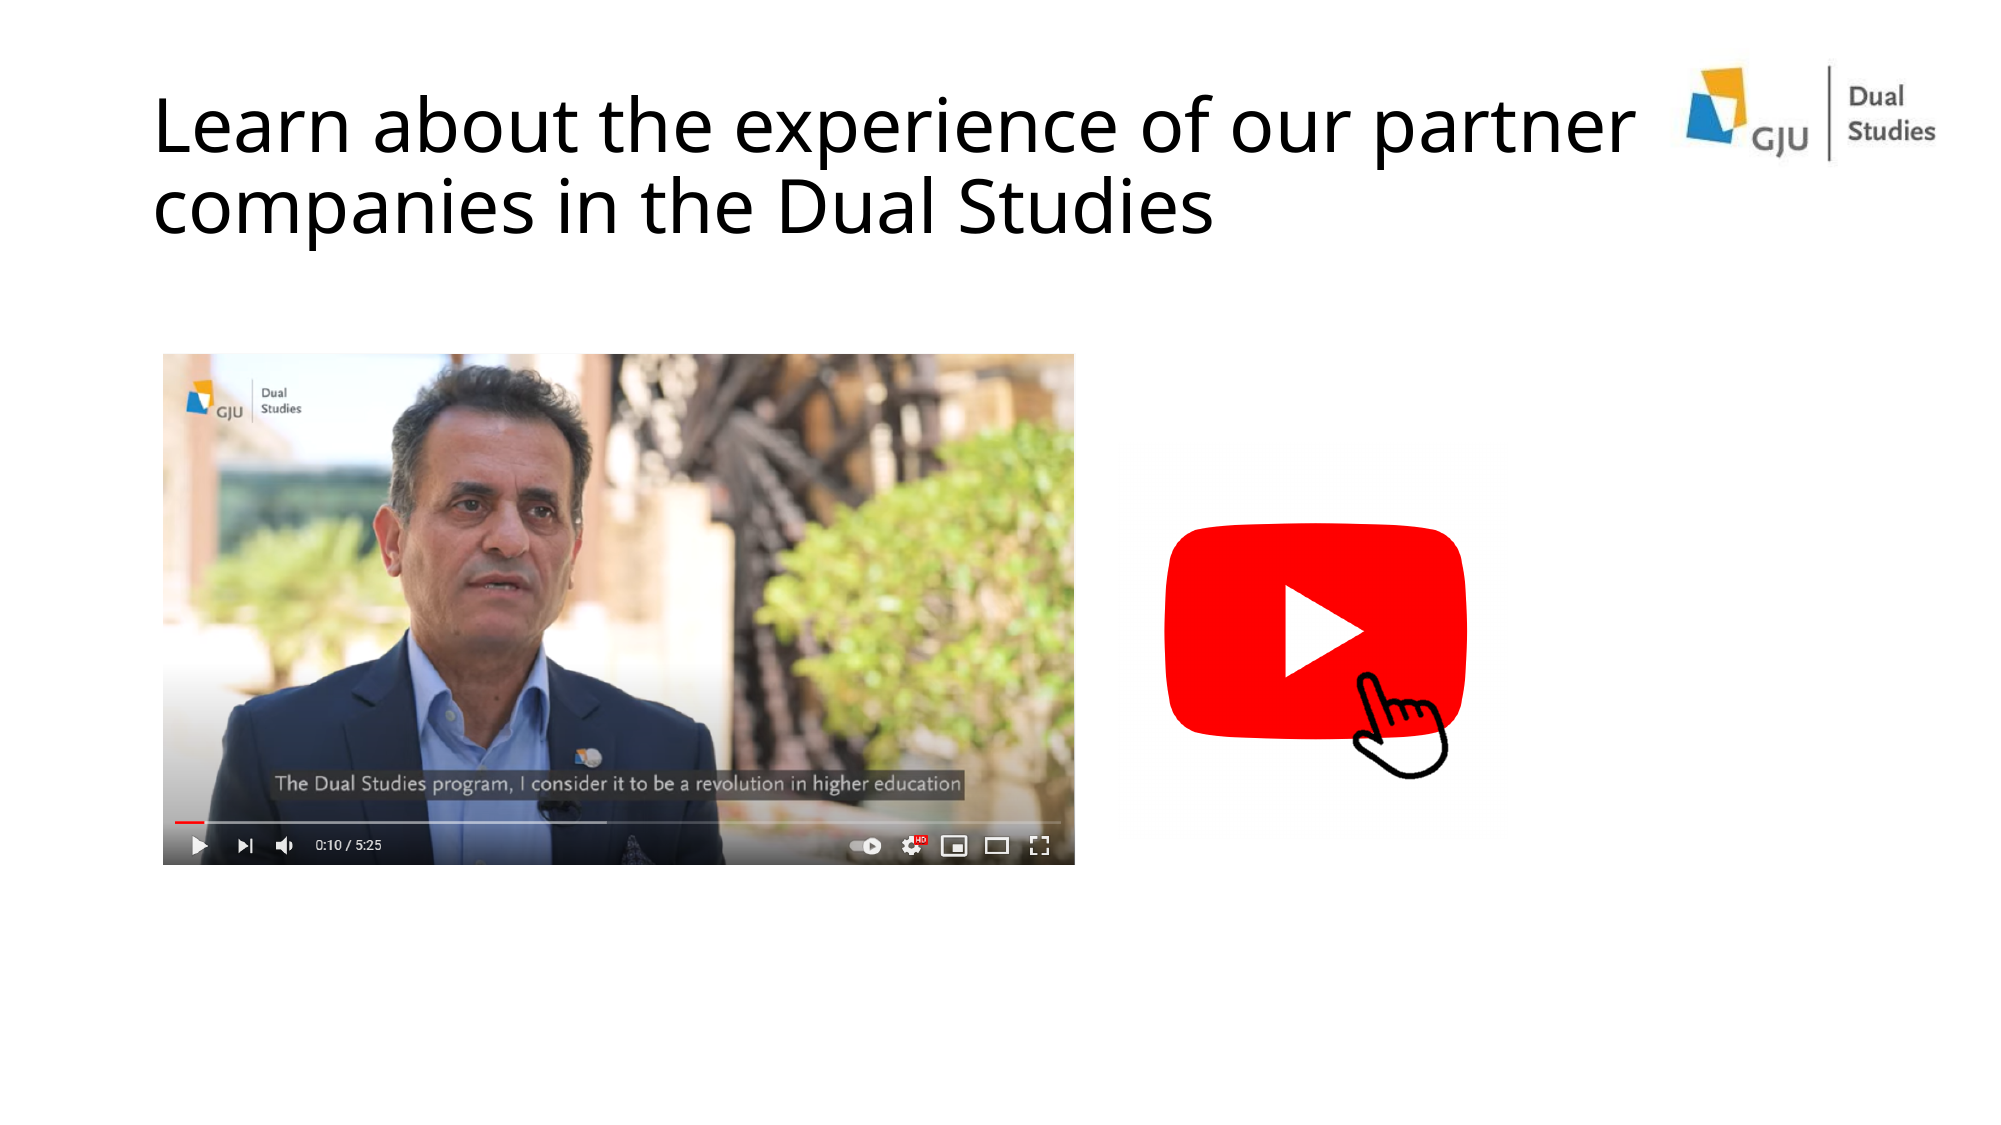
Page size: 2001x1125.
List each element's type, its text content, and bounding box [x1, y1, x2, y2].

picture [1651, 9, 2000, 218]
picture [1286, 609, 1495, 818]
title Learn about the experience of our partner companies in the Dual Studies [137, 59, 1680, 278]
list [1118, 442, 1508, 840]
picture [163, 353, 1076, 865]
